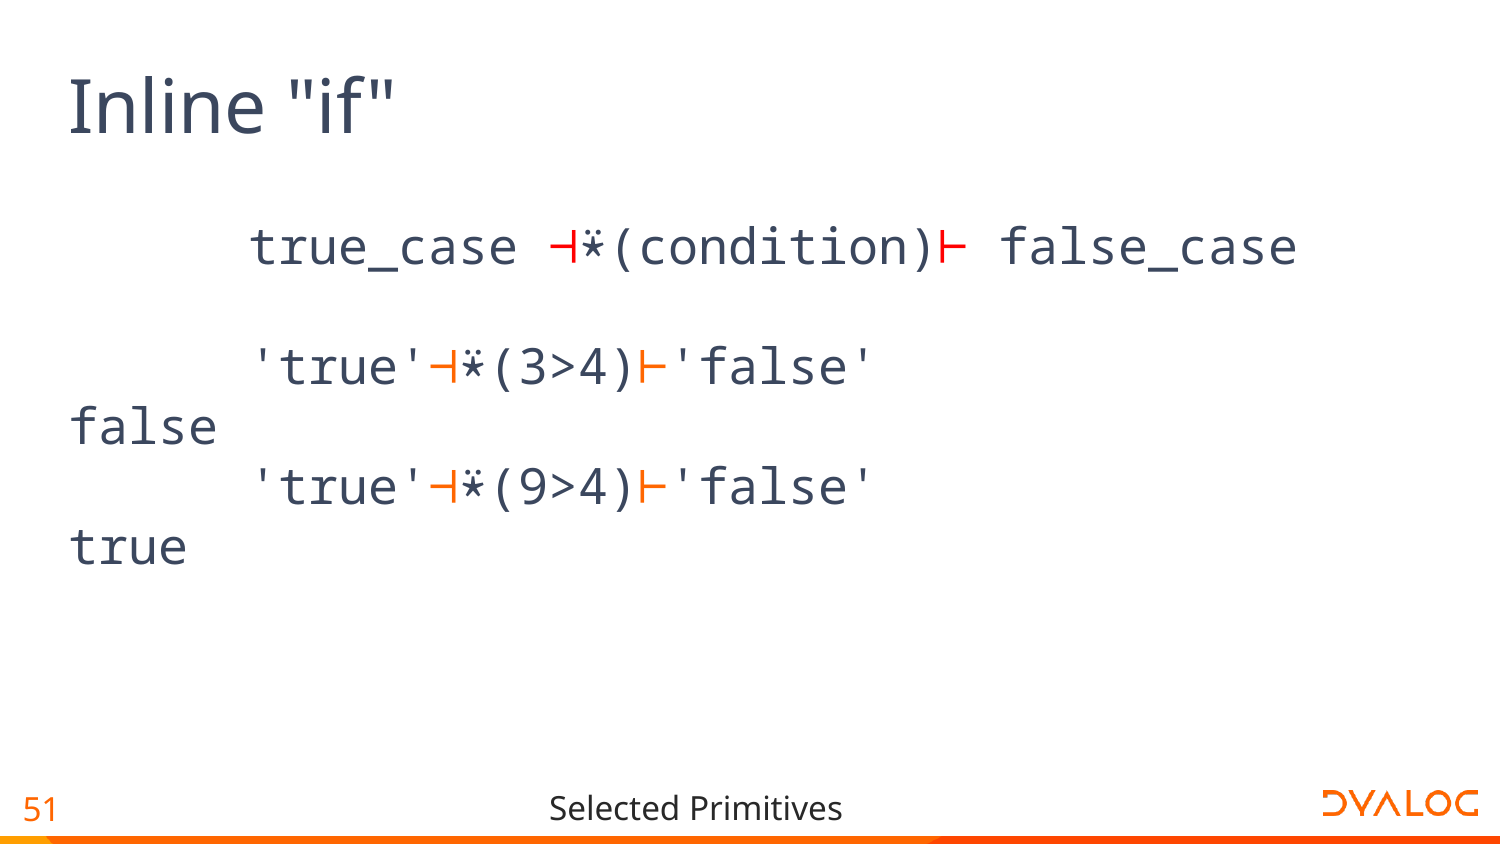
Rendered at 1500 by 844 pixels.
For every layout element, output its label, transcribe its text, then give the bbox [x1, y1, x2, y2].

picture [0, 836, 1500, 844]
title Inline "if" [53, 43, 1453, 157]
picture [1323, 790, 1478, 816]
list true_case ⊣⍣(condition)⊢ false_case 'true'⊣⍣(3>4)⊢'false' false 'true'⊣⍣(9>4)⊢'false' true [53, 207, 1453, 740]
